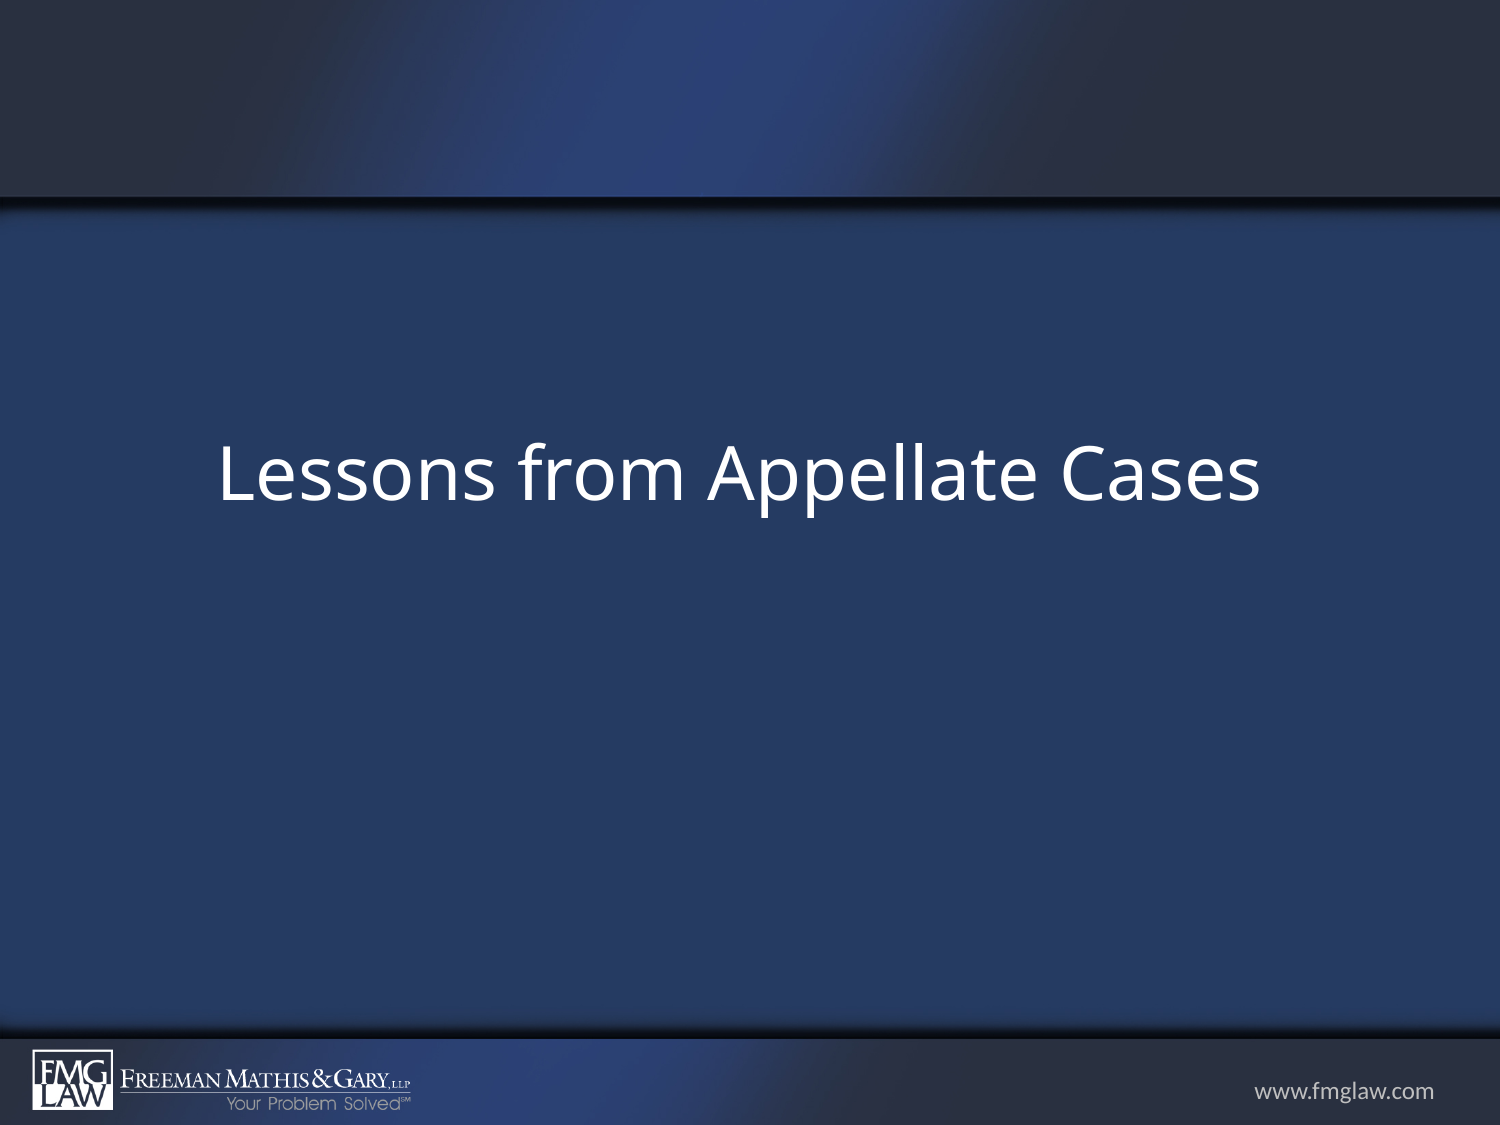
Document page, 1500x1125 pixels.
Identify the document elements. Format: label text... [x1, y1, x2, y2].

title Lessons from Appellate Cases [112, 349, 1388, 591]
picture [0, 0, 1500, 1125]
